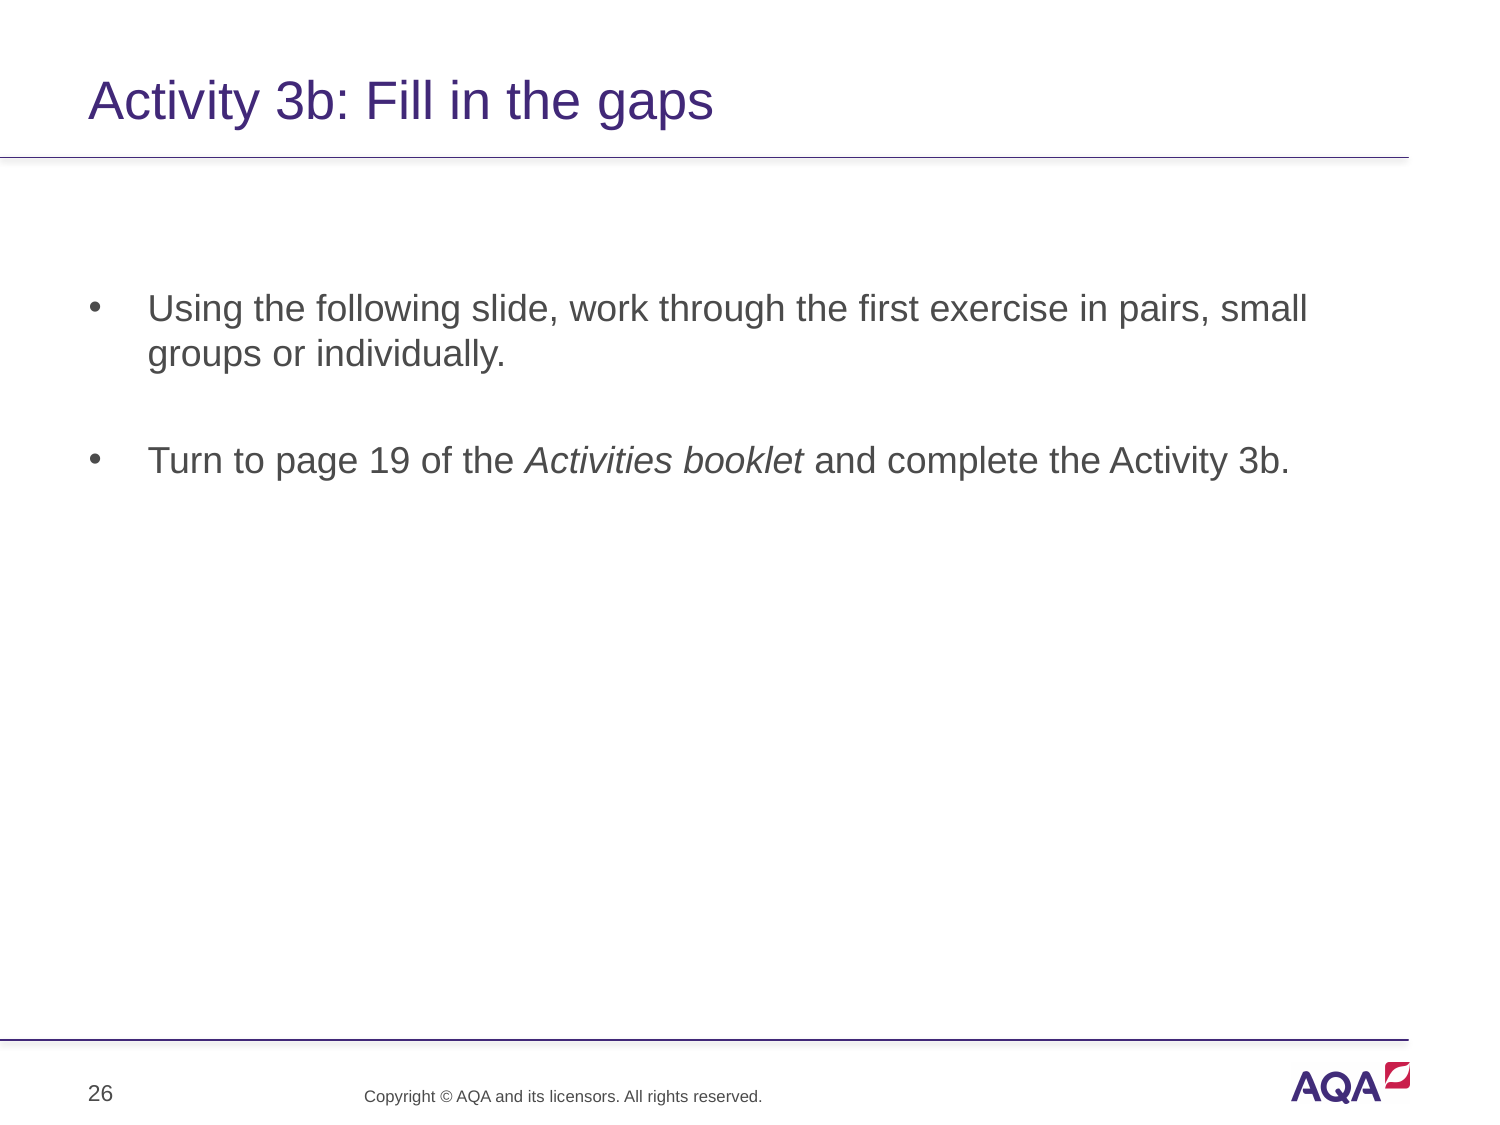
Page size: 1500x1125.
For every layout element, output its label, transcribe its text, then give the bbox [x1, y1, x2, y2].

picture [1291, 1062, 1410, 1104]
slide_number 26 [72, 1062, 188, 1123]
footer Copyright © AQA and its licensors. All rights reserved. [324, 1084, 764, 1124]
title Activity 3b: Fill in the gaps [88, 72, 1409, 144]
list Using the following slide, work through the first exercise in pairs, small groups or individually. Turn to page 19 of the Activities booklet and complete the Activity 3b. [88, 284, 1409, 1007]
